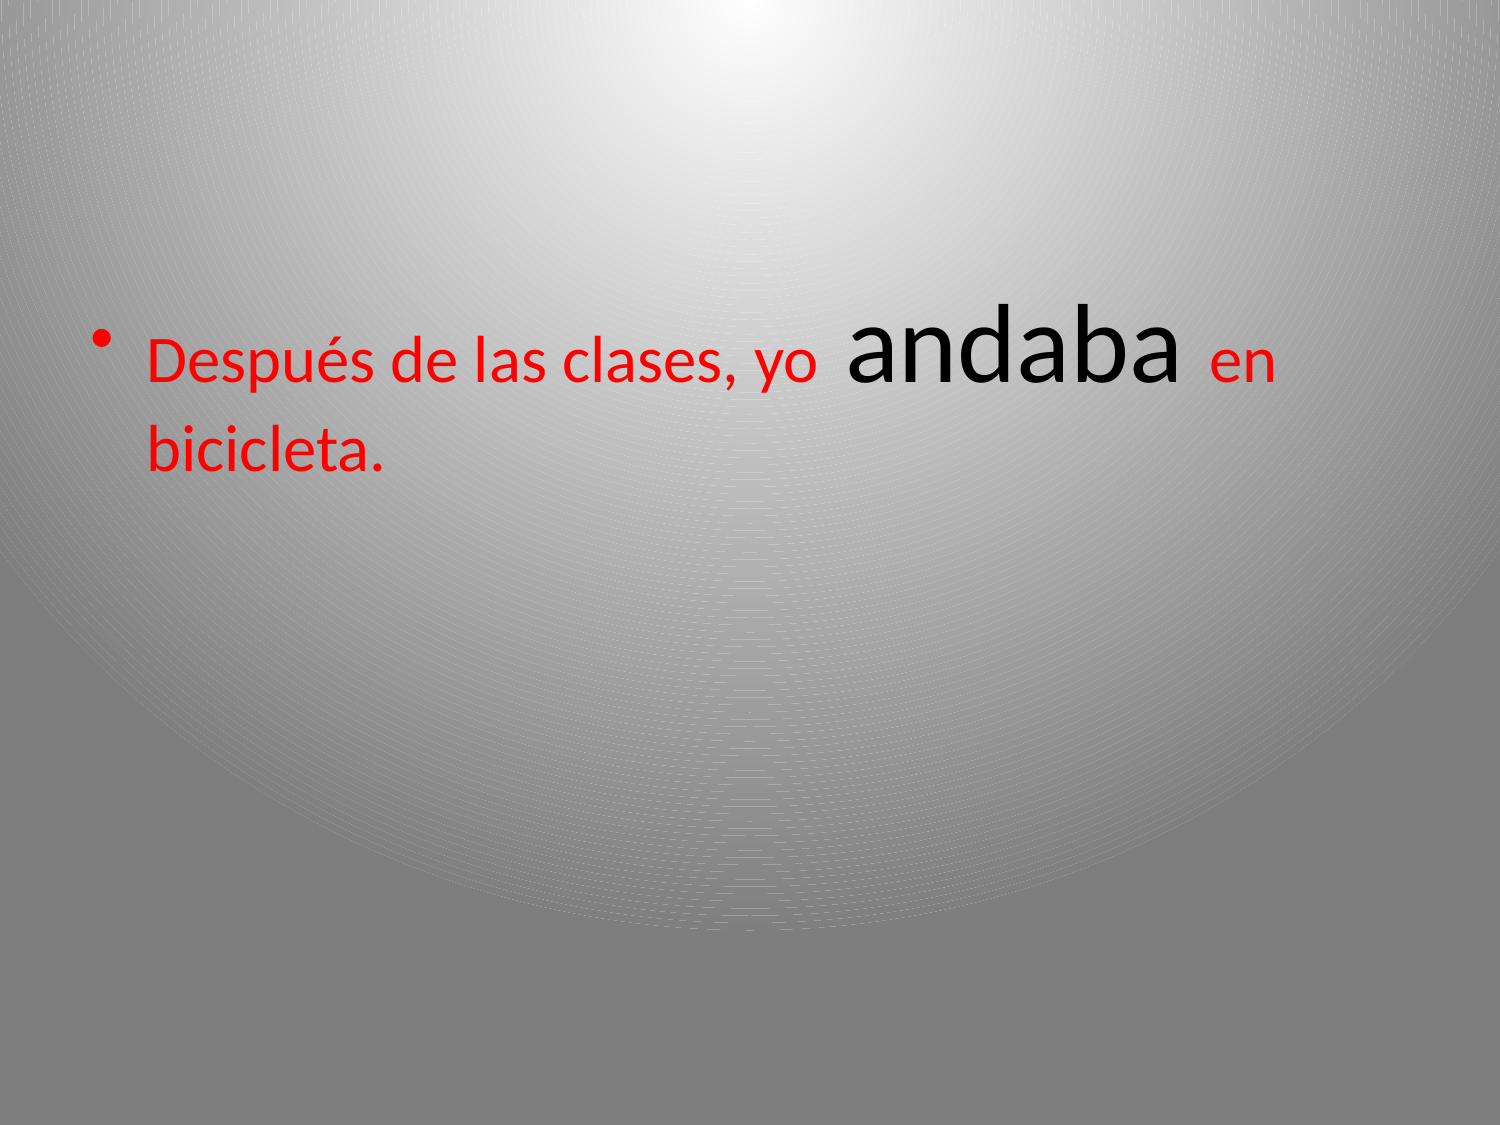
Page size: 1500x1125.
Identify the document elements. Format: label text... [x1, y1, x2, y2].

list Después de las clases, yo andaba en bicicleta. [75, 262, 1425, 1005]
